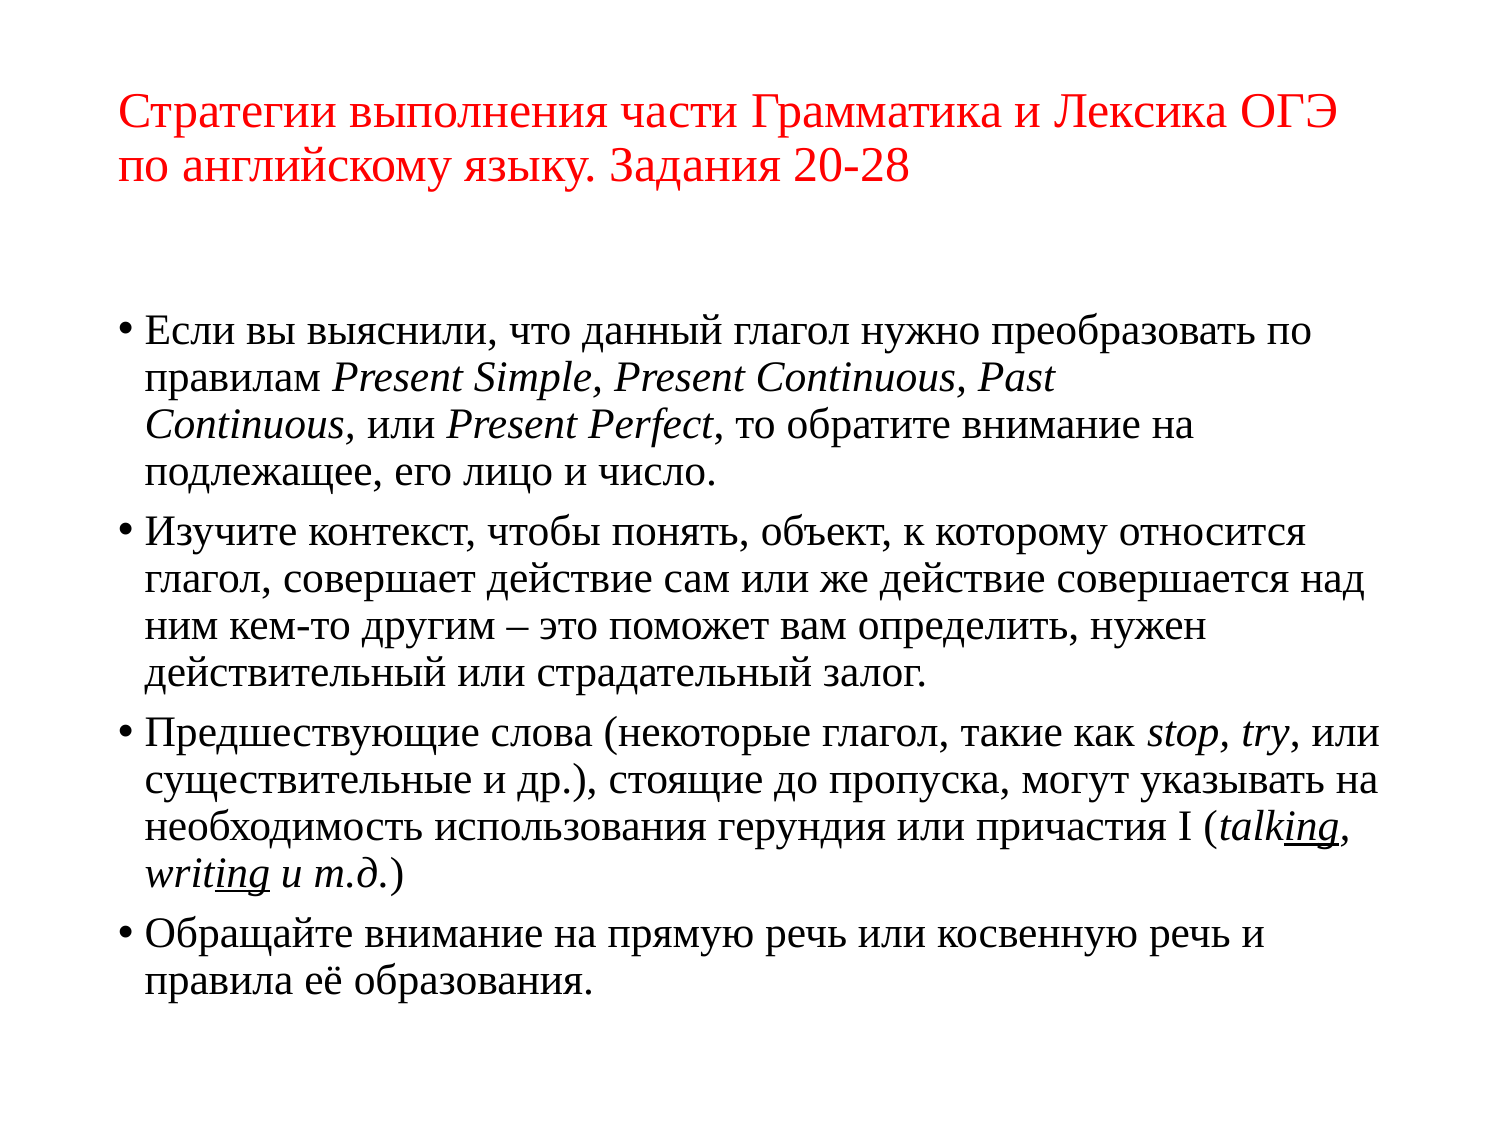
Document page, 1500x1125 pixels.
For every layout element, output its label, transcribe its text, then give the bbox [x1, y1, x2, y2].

list Если вы выяснили, что данный глагол нужно преобразовать по правилам Present Simple, Present Continuous, Past Continuous, или Present Perfect, то обратите внимание на подлежащее, его лицо и число. Изучите контекст, чтобы понять, объект, к которому относится глагол, совершает действие сам или же действие совершается над ним кем-то другим – это поможет вам определить, нужен действительный или страдательный залог. Предшествующие слова (некоторые глагол, такие как stop, try, или существительные и др.), стоящие до пропуска, могут указывать на необходимость использования герундия или причастия I (talking, writing и т.д.) Обращайте внимание на прямую речь или косвенную речь и правила её образования. [103, 299, 1397, 1014]
title Стратегии выполнения части Грамматика и Лексика ОГЭ по английскому языку. Задания 20-28 [103, 59, 1397, 278]
